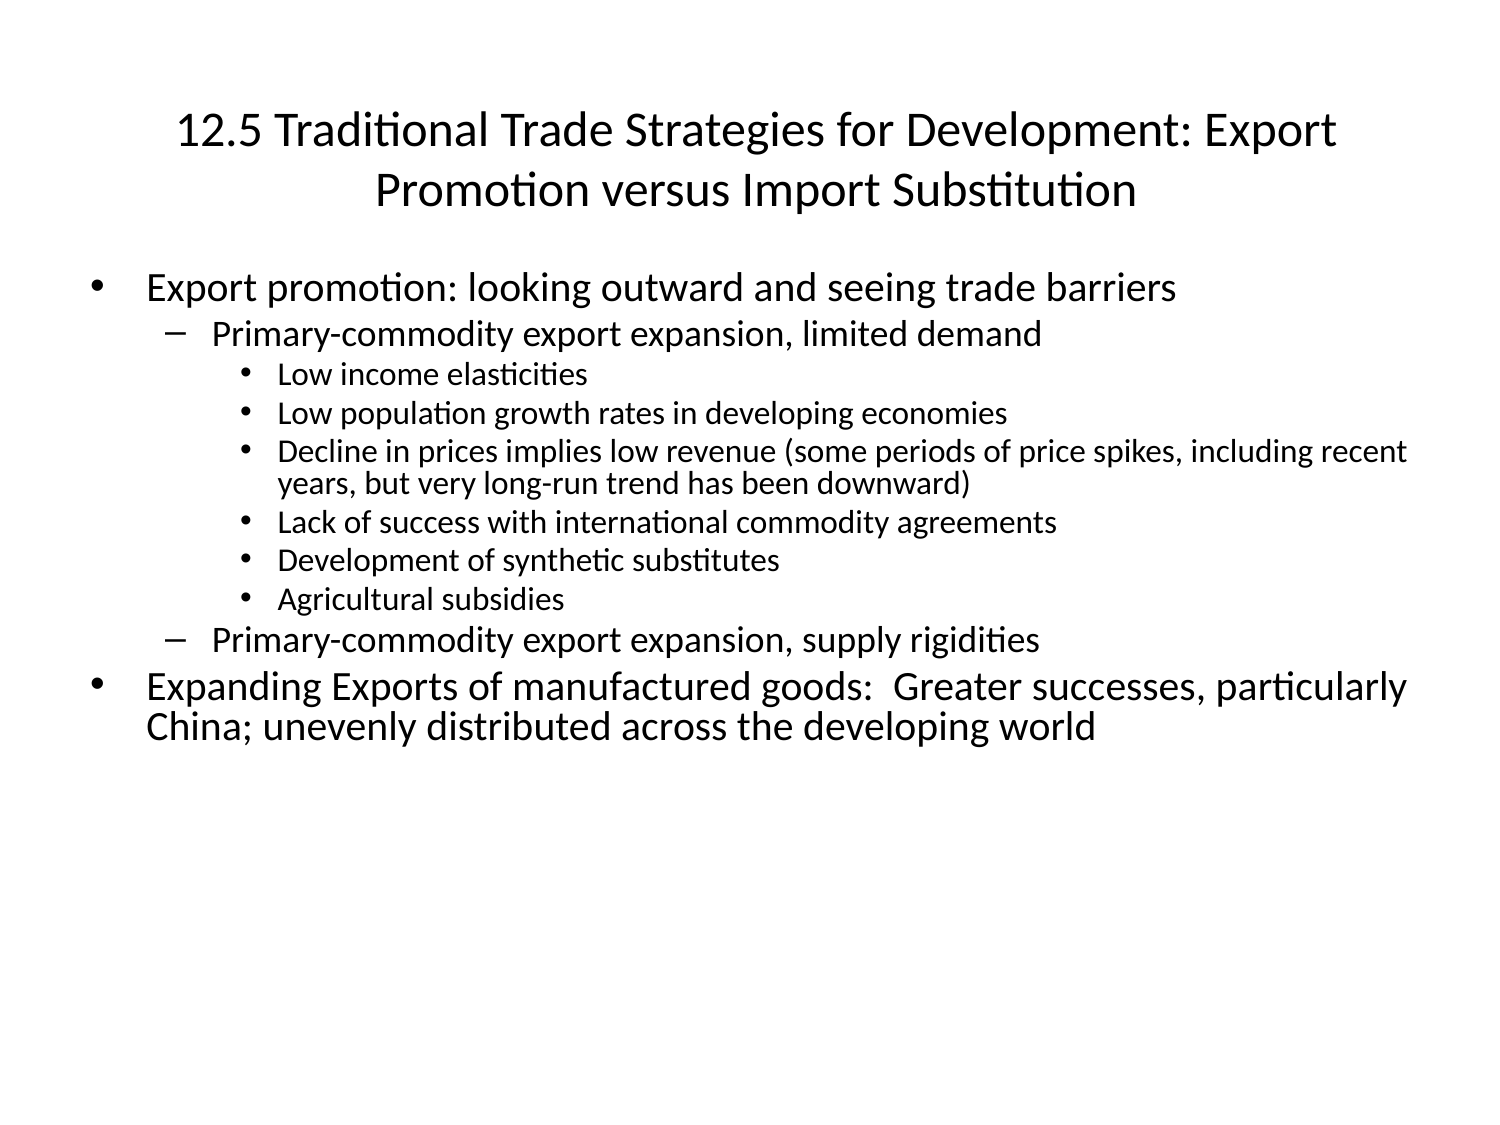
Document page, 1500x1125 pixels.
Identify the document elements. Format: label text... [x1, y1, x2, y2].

title 12.5 Traditional Trade Strategies for Development: Export Promotion versus Import Substitution [50, 74, 1463, 238]
list Export promotion: looking outward and seeing trade barriers Primary-commodity export expansion, limited demand Low income elasticities Low population growth rates in developing economies Decline in prices implies low revenue (some periods of price spikes, including recent years, but very long-run trend has been downward) Lack of success with international commodity agreements Development of synthetic substitutes Agricultural subsidies Primary-commodity export expansion, supply rigidities Expanding Exports of manufactured goods: Greater successes, particularly China; unevenly distributed across the developing world [75, 262, 1425, 1005]
